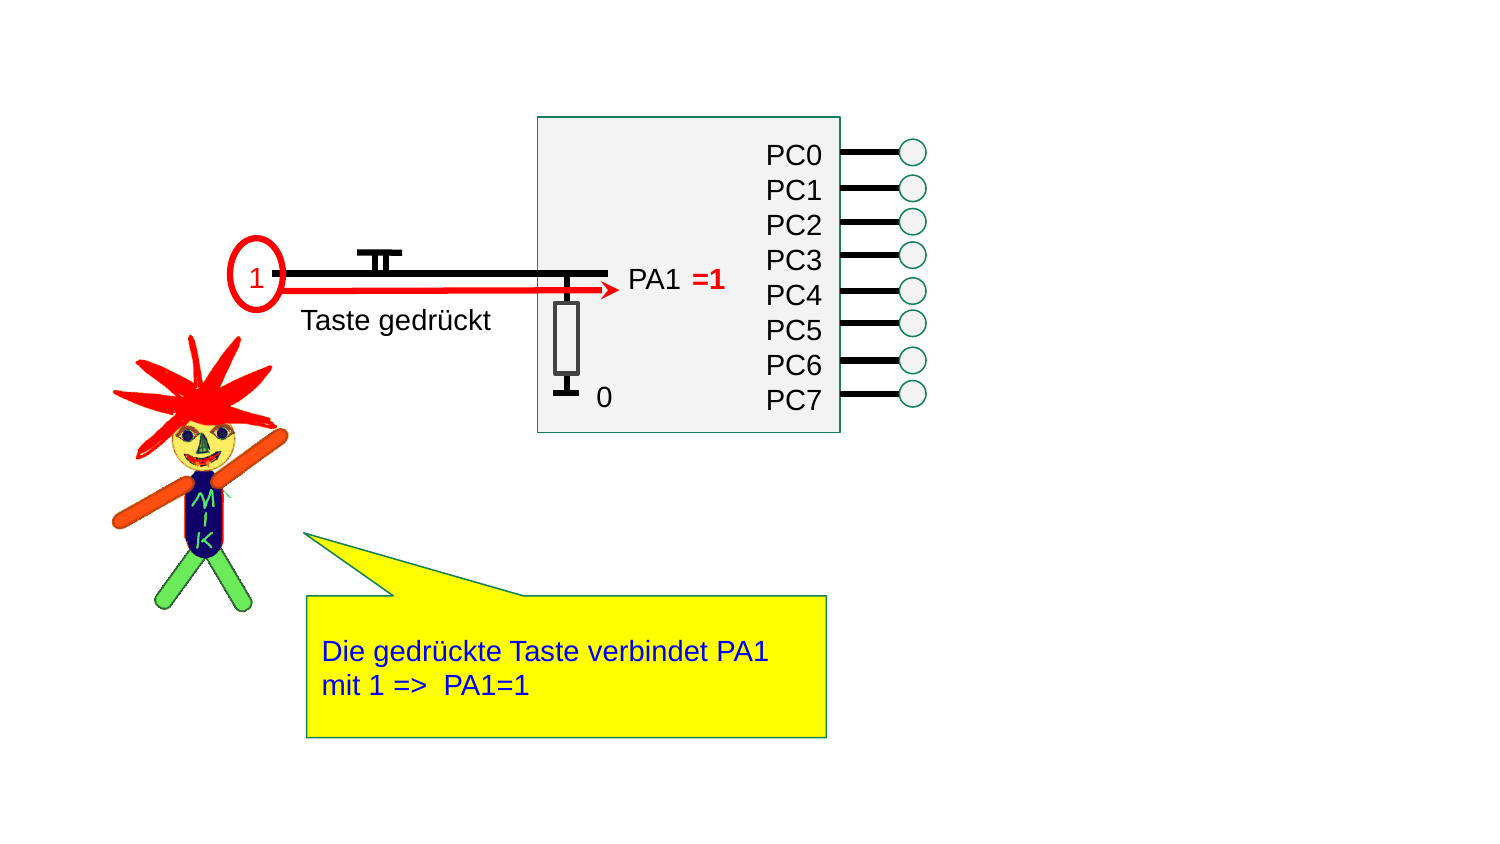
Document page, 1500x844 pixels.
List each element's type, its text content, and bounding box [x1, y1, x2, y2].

text_box [537, 282, 562, 287]
text_box [325, 244, 434, 270]
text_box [839, 309, 927, 337]
text_box Taste gedrückt [285, 300, 516, 346]
text_box [572, 282, 605, 288]
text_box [839, 380, 927, 408]
text_box [325, 282, 434, 286]
text_box [229, 238, 283, 310]
text_box =1 [677, 245, 744, 303]
text_box Die gedrückte Taste verbindet PA1 mit 1 => PA1=1 [304, 532, 827, 738]
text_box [839, 277, 927, 305]
text_box 1 [233, 294, 273, 315]
text_box [555, 303, 562, 374]
text_box PC0 PC1 PC2 PC3 PC4 PC5 PC6 PC7 [731, 121, 838, 430]
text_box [839, 138, 927, 166]
text_box PA1 [613, 245, 697, 305]
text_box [839, 208, 927, 236]
text_box 0 [581, 363, 631, 423]
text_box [839, 346, 927, 374]
text_box [572, 303, 578, 374]
picture [93, 327, 301, 619]
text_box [839, 174, 927, 202]
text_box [839, 241, 927, 269]
text_box 1 [233, 244, 240, 255]
text_box [537, 300, 841, 433]
text_box [537, 116, 841, 286]
